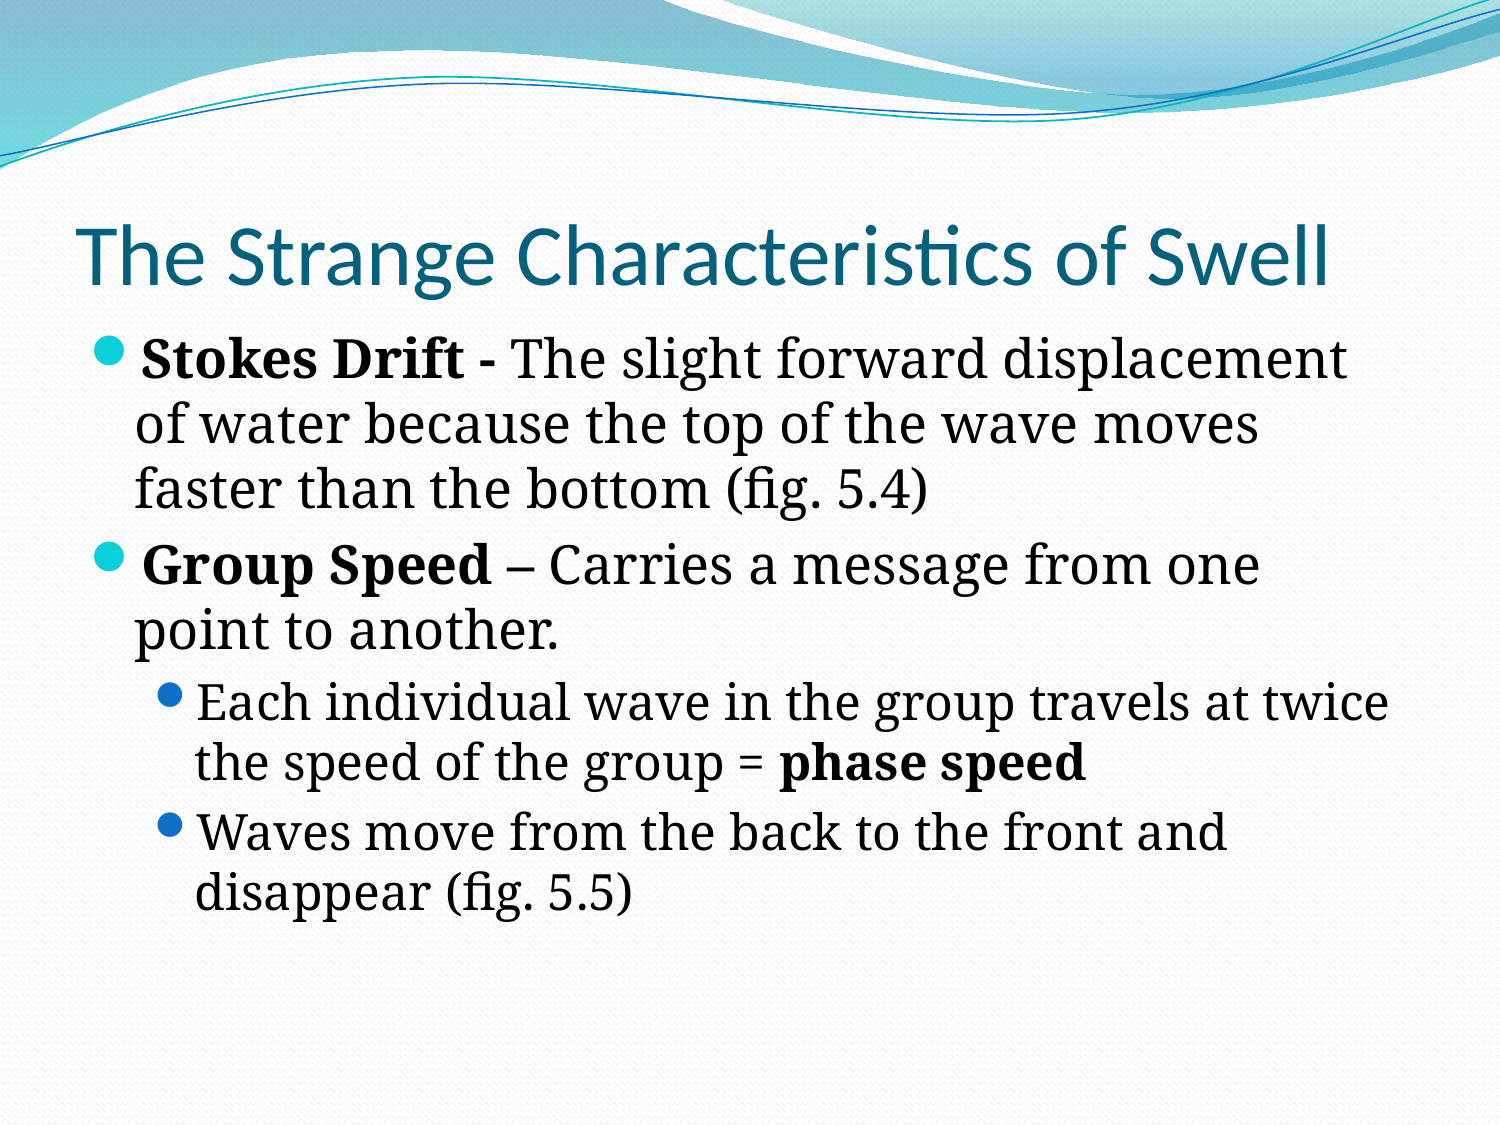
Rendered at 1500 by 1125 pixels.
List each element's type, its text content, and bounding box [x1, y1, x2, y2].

title The Strange Characteristics of Swell [75, 115, 1425, 303]
list Stokes Drift - The slight forward displacement of water because the top of the wave moves faster than the bottom (fig. 5.4) Group Speed – Carries a message from one point to another. Each individual wave in the group travels at twice the speed of the group = phase speed Waves move from the back to the front and disappear (fig. 5.5) [75, 317, 1425, 1038]
